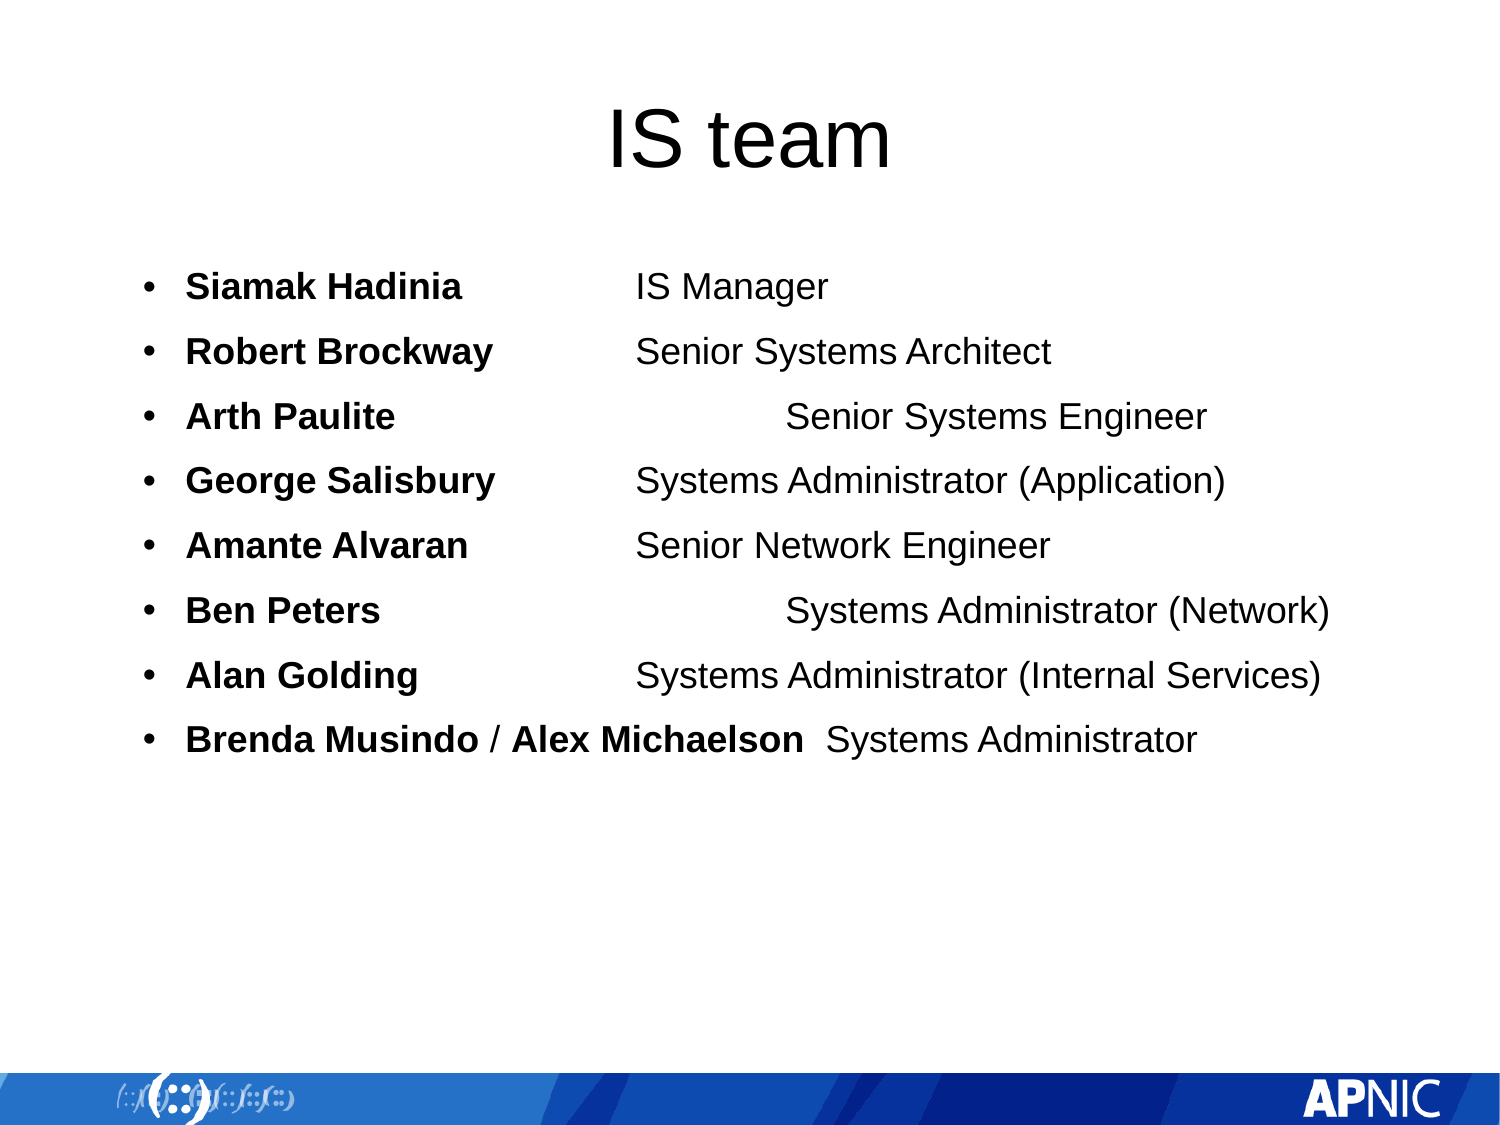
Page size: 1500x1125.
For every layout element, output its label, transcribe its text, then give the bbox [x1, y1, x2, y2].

list Siamak Hadinia IS Manager Robert Brockway Senior Systems Architect Arth Paulite Senior Systems Engineer George Salisbury Systems Administrator (Application) Amante Alvaran Senior Network Engineer Ben Peters Systems Administrator (Network) Alan Golding Systems Administrator (Internal Services) Brenda Musindo / Alex Michaelson Systems Administrator [74, 262, 1425, 1006]
picture [0, 1069, 1500, 1125]
title IS team [74, 44, 1425, 233]
